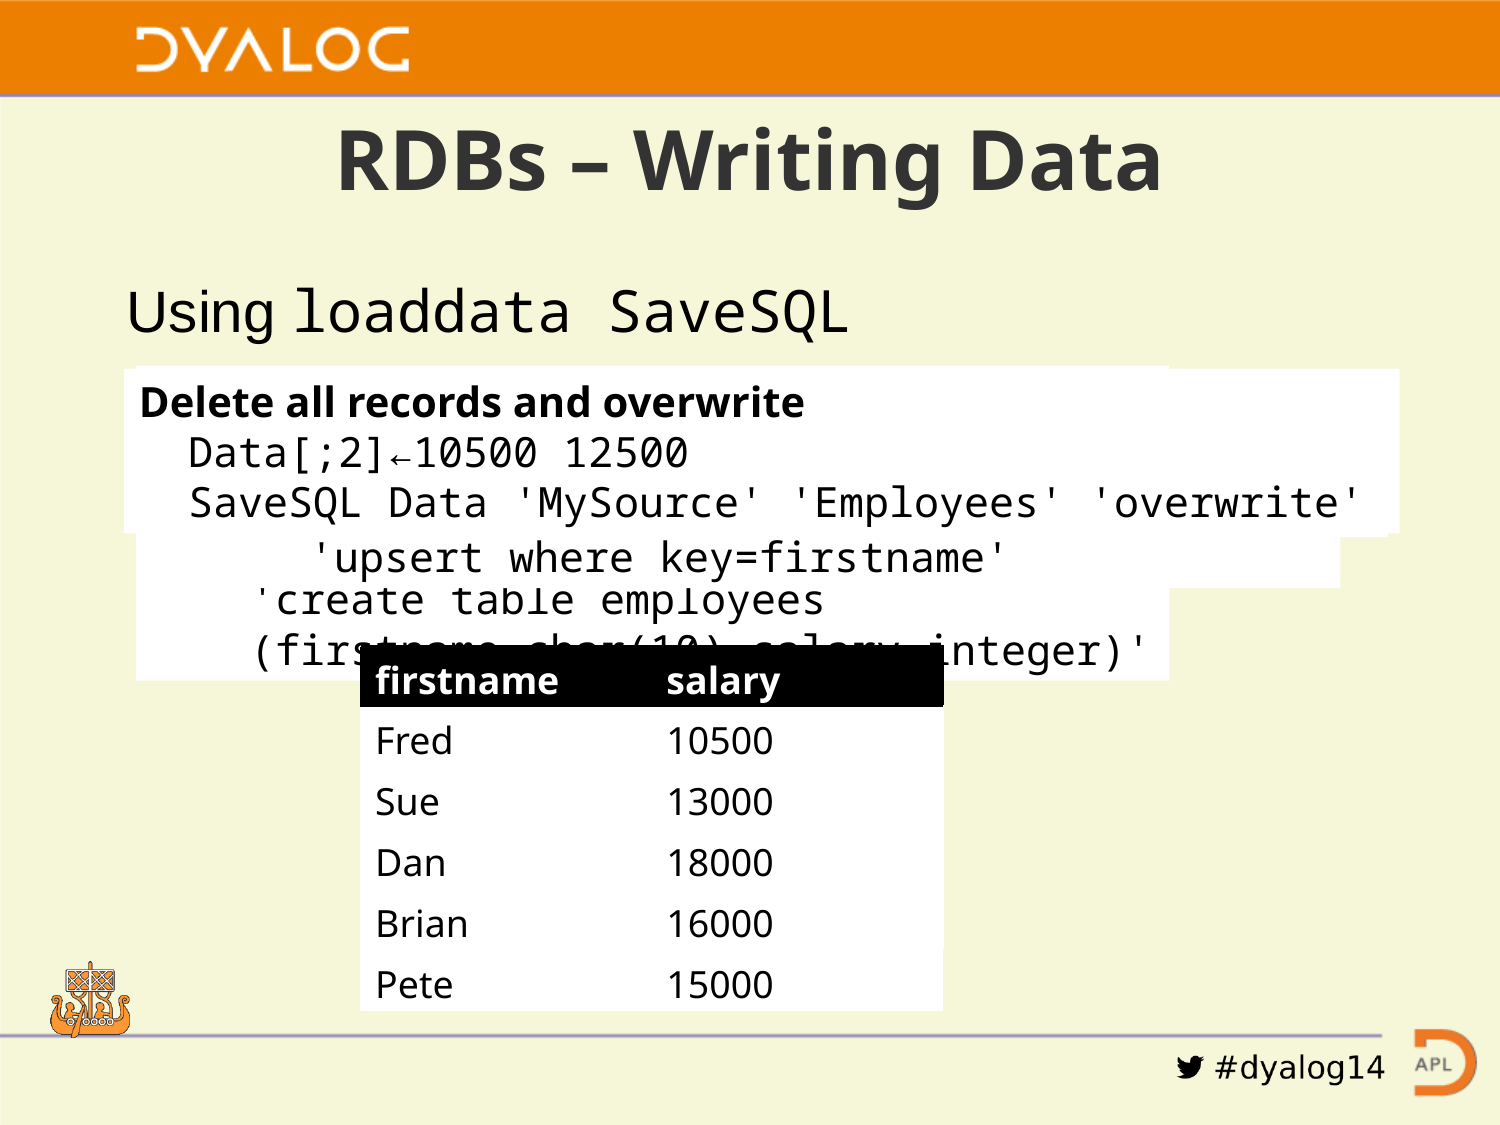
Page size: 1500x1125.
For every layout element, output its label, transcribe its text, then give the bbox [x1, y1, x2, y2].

picture [0, 0, 1500, 1125]
table_cell Brian [360, 890, 651, 951]
title RDBs – Writing Data [112, 99, 1388, 268]
text_box Delete all records and overwrite Data[;2]←10500 12500 SaveSQL Data 'MySource' 'Employees' 'overwrite' [123, 368, 1400, 534]
text_box Create a new table Data←2 2⍴'Fred' 10000 'Sue' 12000 SaveSQL Data 'MySource' 'Employees' 'create table employees (firstname char(10),salary integer)' [135, 538, 1170, 681]
table_cell 13000 [651, 768, 943, 829]
table_cell Dan [360, 829, 651, 890]
table_header salary [651, 647, 943, 707]
table_header firstname [360, 647, 651, 707]
table_cell 16000 [651, 890, 943, 951]
table_cell 18000 [651, 829, 943, 890]
text_box Insert new records Data←2 2⍴'Dan' 18000 'Brian' 16000 SaveSQL Data 'MySource' 'Employees' 'insert' [135, 534, 1388, 538]
subtitle Using loaddata SaveSQL [112, 268, 1388, 976]
table_cell Fred [360, 707, 651, 768]
table_cell 15000 [651, 951, 943, 1011]
table_cell Sue [360, 768, 651, 829]
text_box Update/Insert based on 1st column Data←2 2⍴'Sue' 13000 'Pete' 15000 SaveSQL Data 'MySource' 'Employees' 'upsert where key=firstname' [194, 538, 1341, 589]
table_cell 10500 [651, 707, 943, 768]
table_cell Pete [360, 951, 651, 1011]
